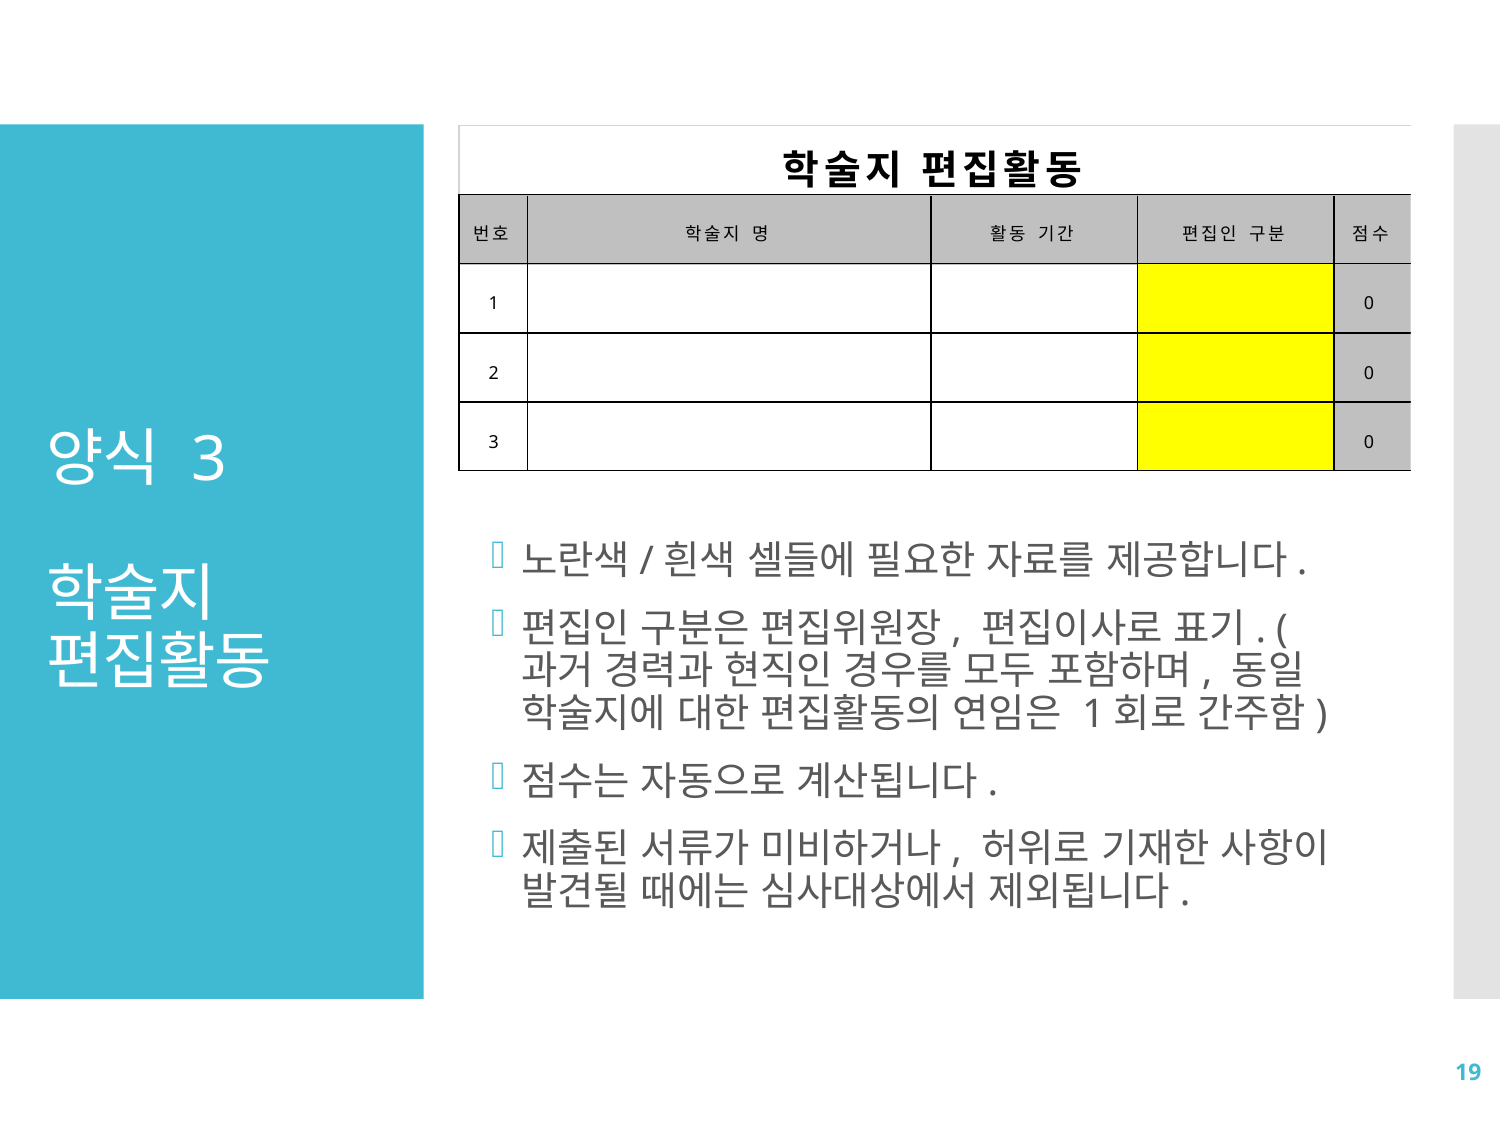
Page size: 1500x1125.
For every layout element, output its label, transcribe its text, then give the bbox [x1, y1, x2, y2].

list 노란색/흰색 셀들에 필요한 자료를 제공합니다. 편집인 구분은 편집위원장, 편집이사로 표기. (과거 경력과 현직인 경우를 모두 포함하며, 동일 학술지에 대한 편집활동의 연임은 1회로 간주함) 점수는 자동으로 계산됩니다. 제출된 서류가 미비하거나, 허위로 기재한 사항이 발견될 때에는 심사대상에서 제외됩니다. [476, 532, 1376, 982]
picture [457, 124, 1413, 473]
title 양식 3 학술지 편집활동 [31, 184, 394, 940]
slide_number 19 [1308, 1042, 1497, 1103]
